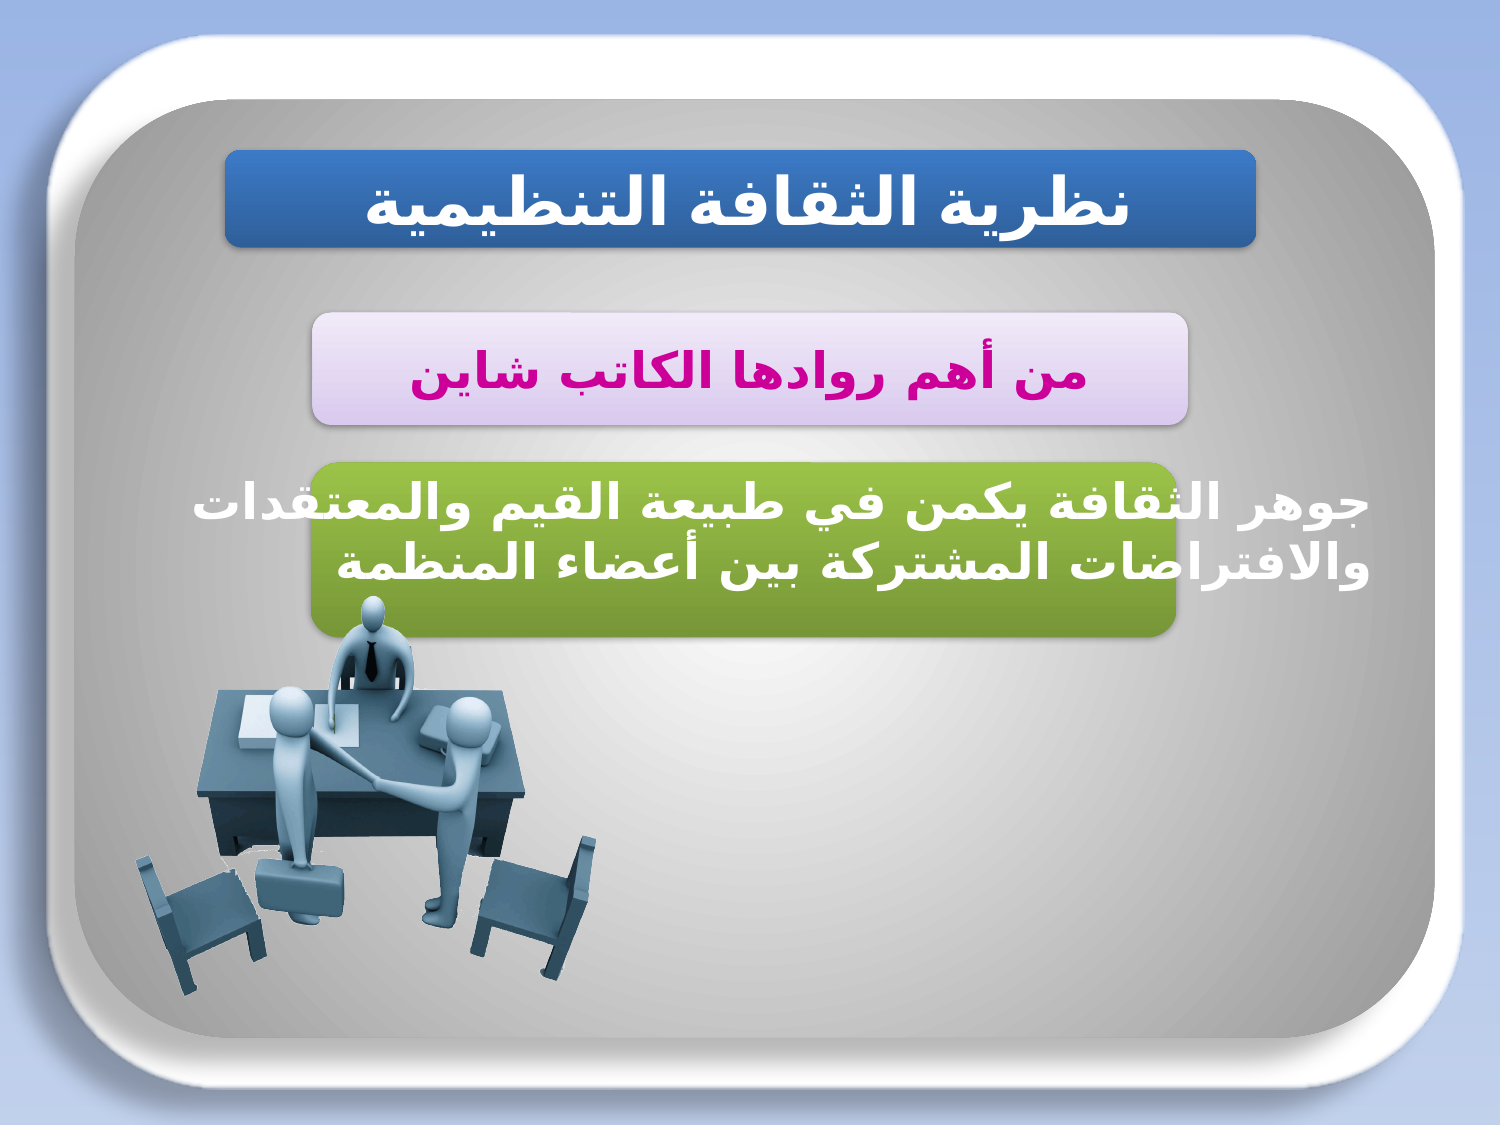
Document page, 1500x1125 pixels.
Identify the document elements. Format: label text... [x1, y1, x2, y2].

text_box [74, 149, 1257, 1009]
text_box [0, 0, 1500, 1125]
footer اعداد / أ. غادة الرشيد [512, 1042, 988, 1103]
text_box [51, 34, 1468, 1089]
text_box [115, 97, 1437, 1040]
